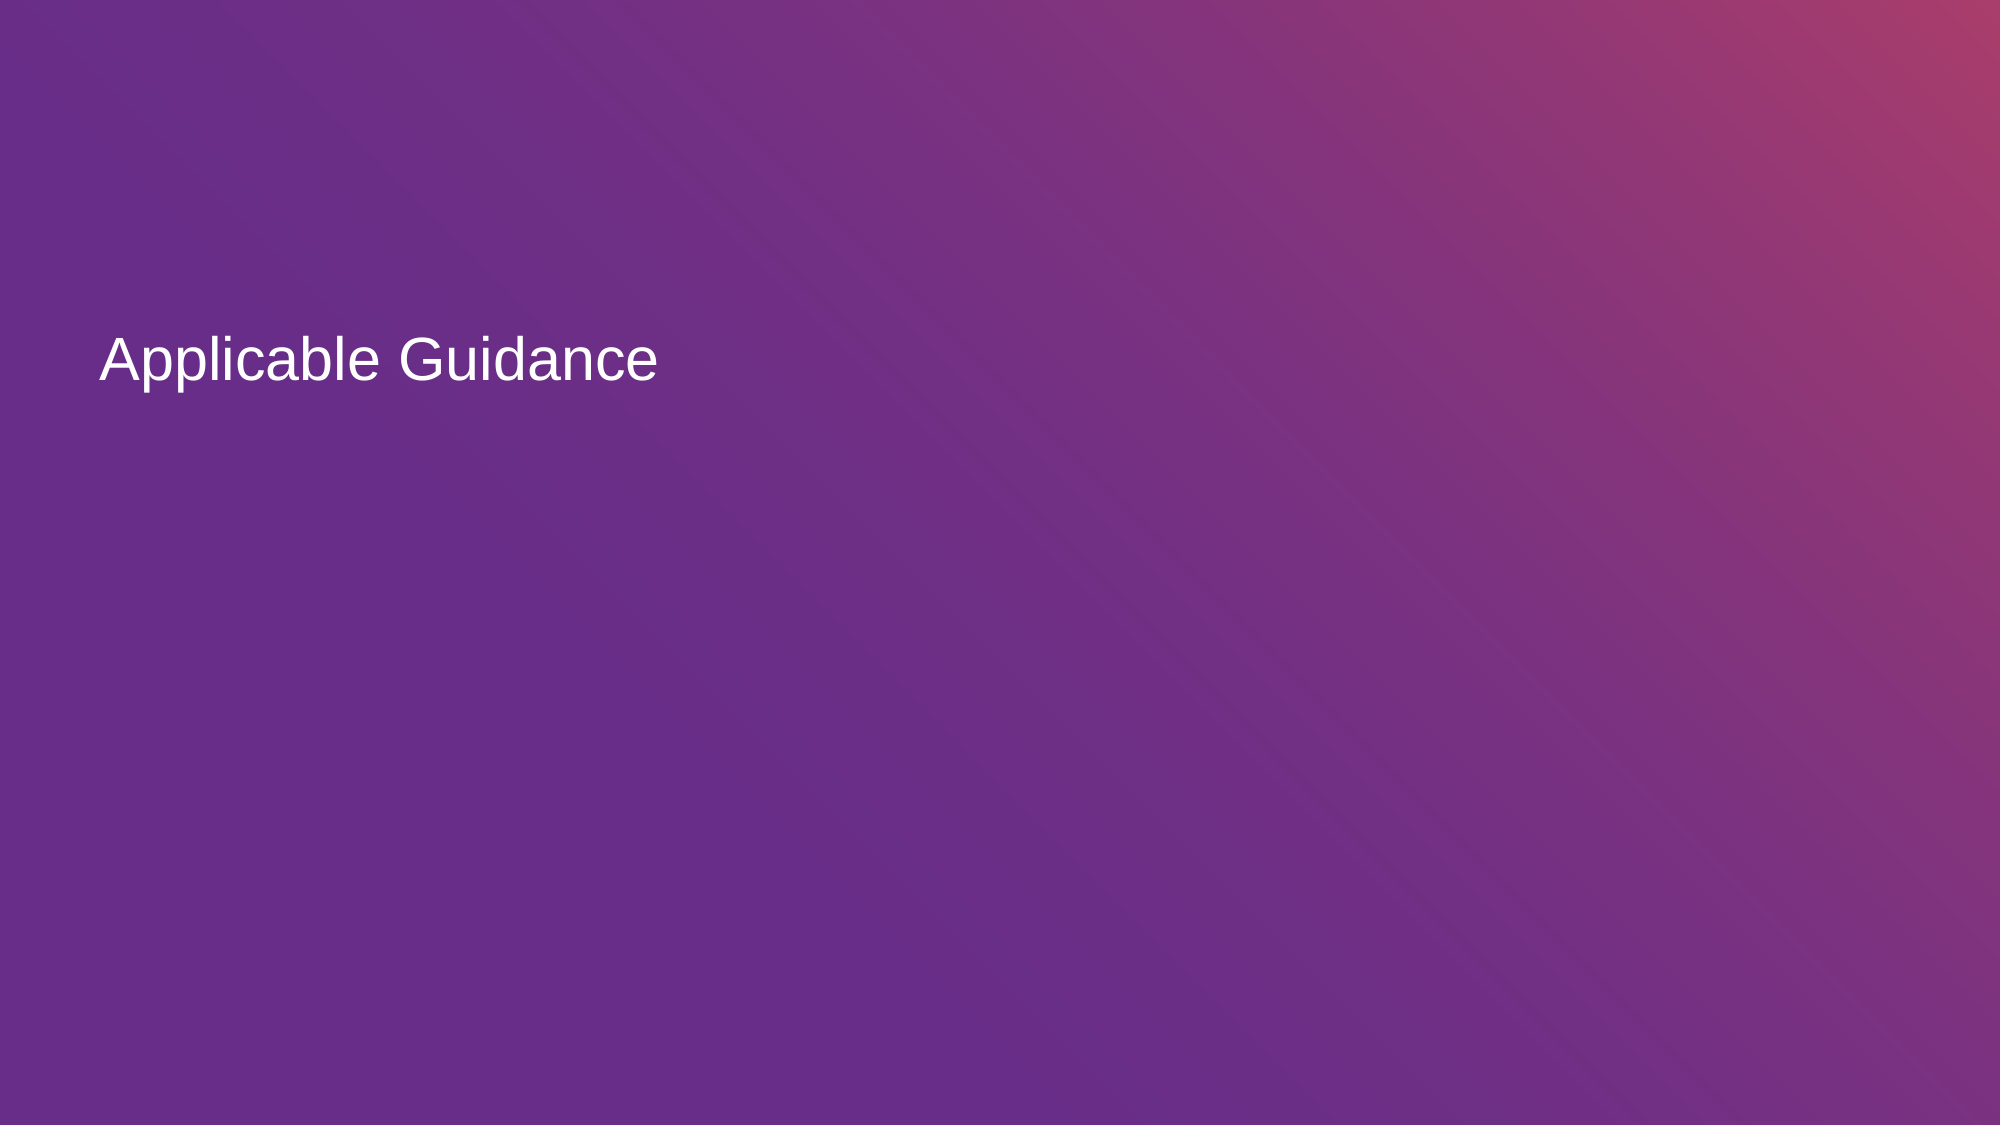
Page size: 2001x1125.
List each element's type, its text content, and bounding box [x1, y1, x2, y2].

picture [0, 0, 2000, 1125]
title Applicable Guidance [99, 309, 1601, 648]
